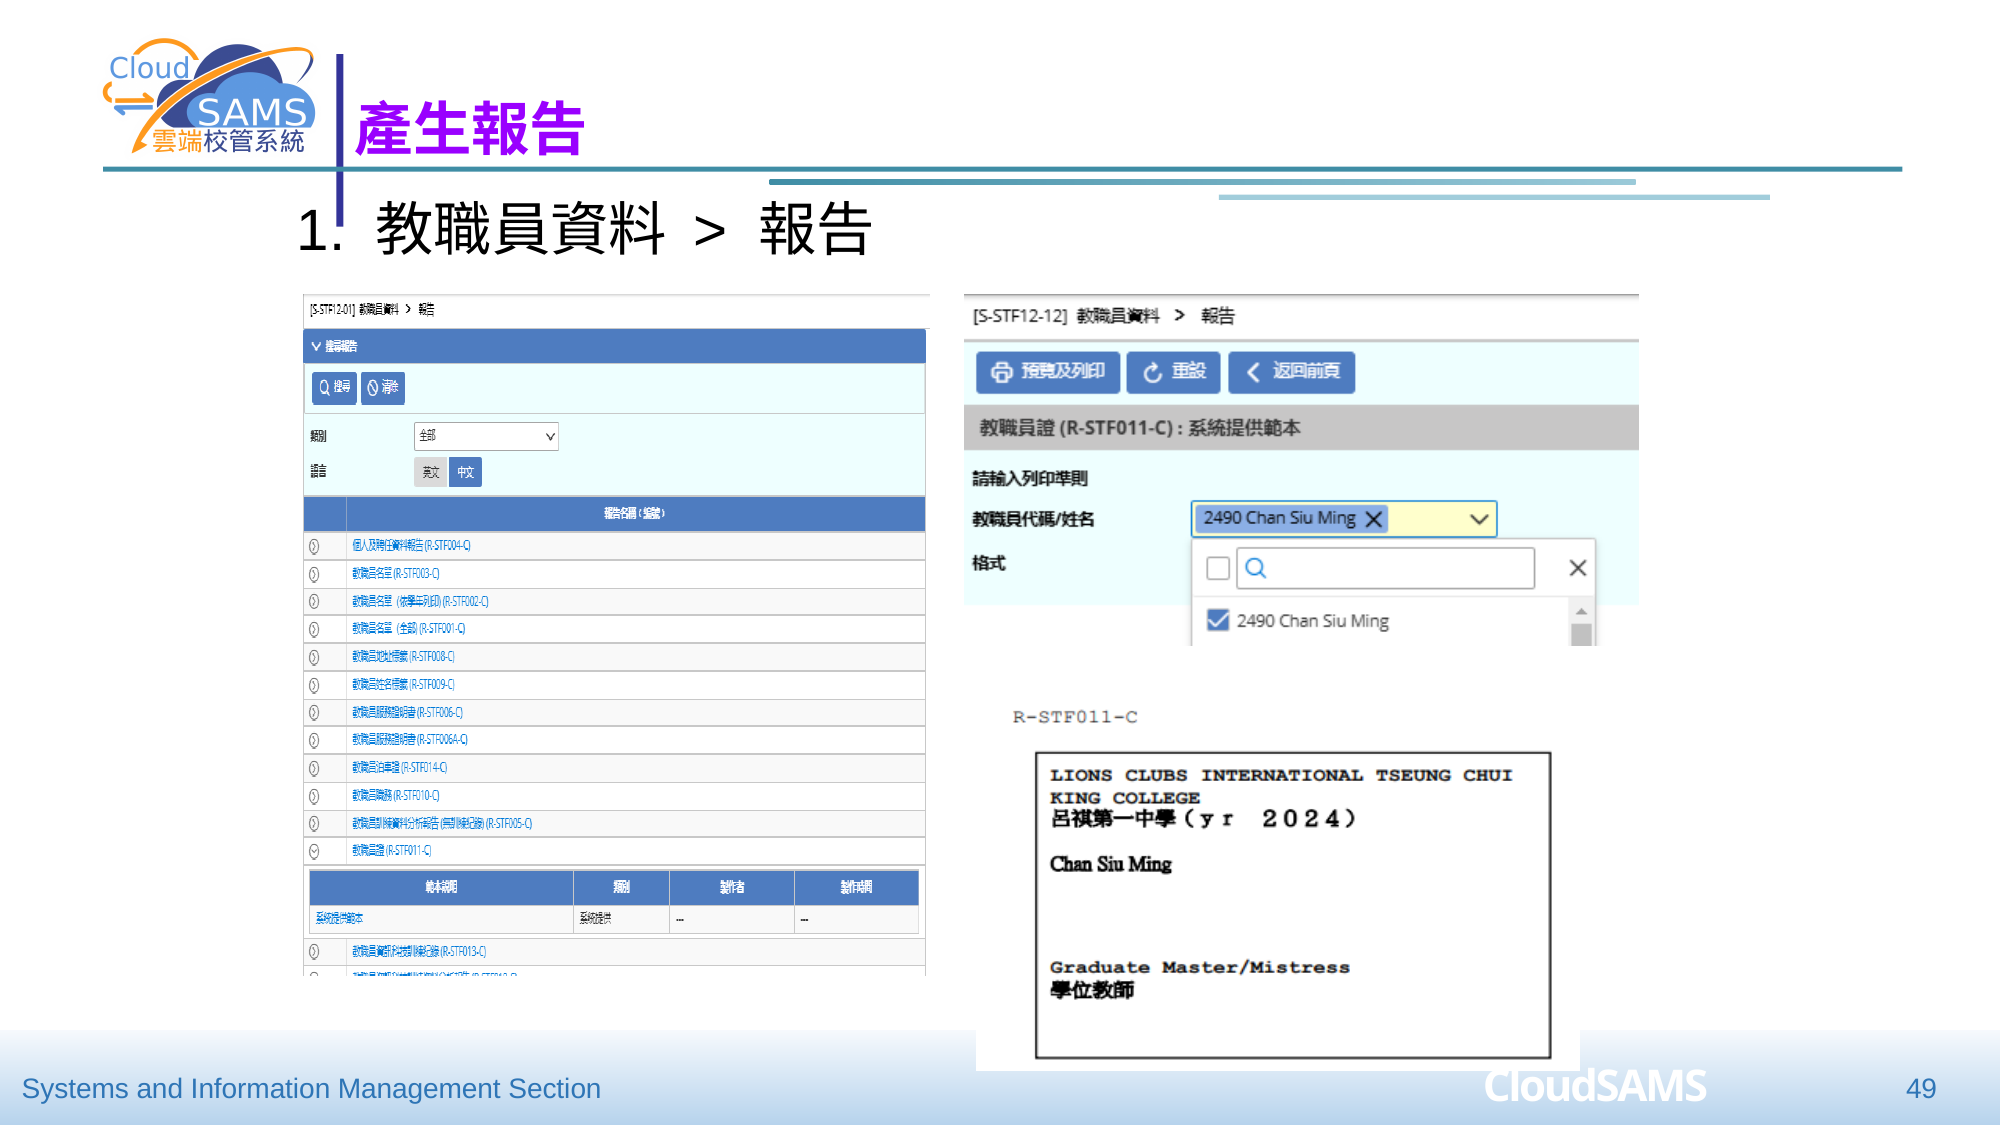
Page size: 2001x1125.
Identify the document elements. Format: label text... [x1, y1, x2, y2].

picture [976, 680, 1580, 1071]
text_box 1. 教職員資料 > 報告 [281, 184, 890, 270]
title 產生報告 [340, 44, 1907, 170]
slide_number 49 [1755, 1063, 1952, 1125]
picture [964, 294, 1639, 647]
picture [302, 294, 930, 977]
picture [87, 7, 349, 175]
